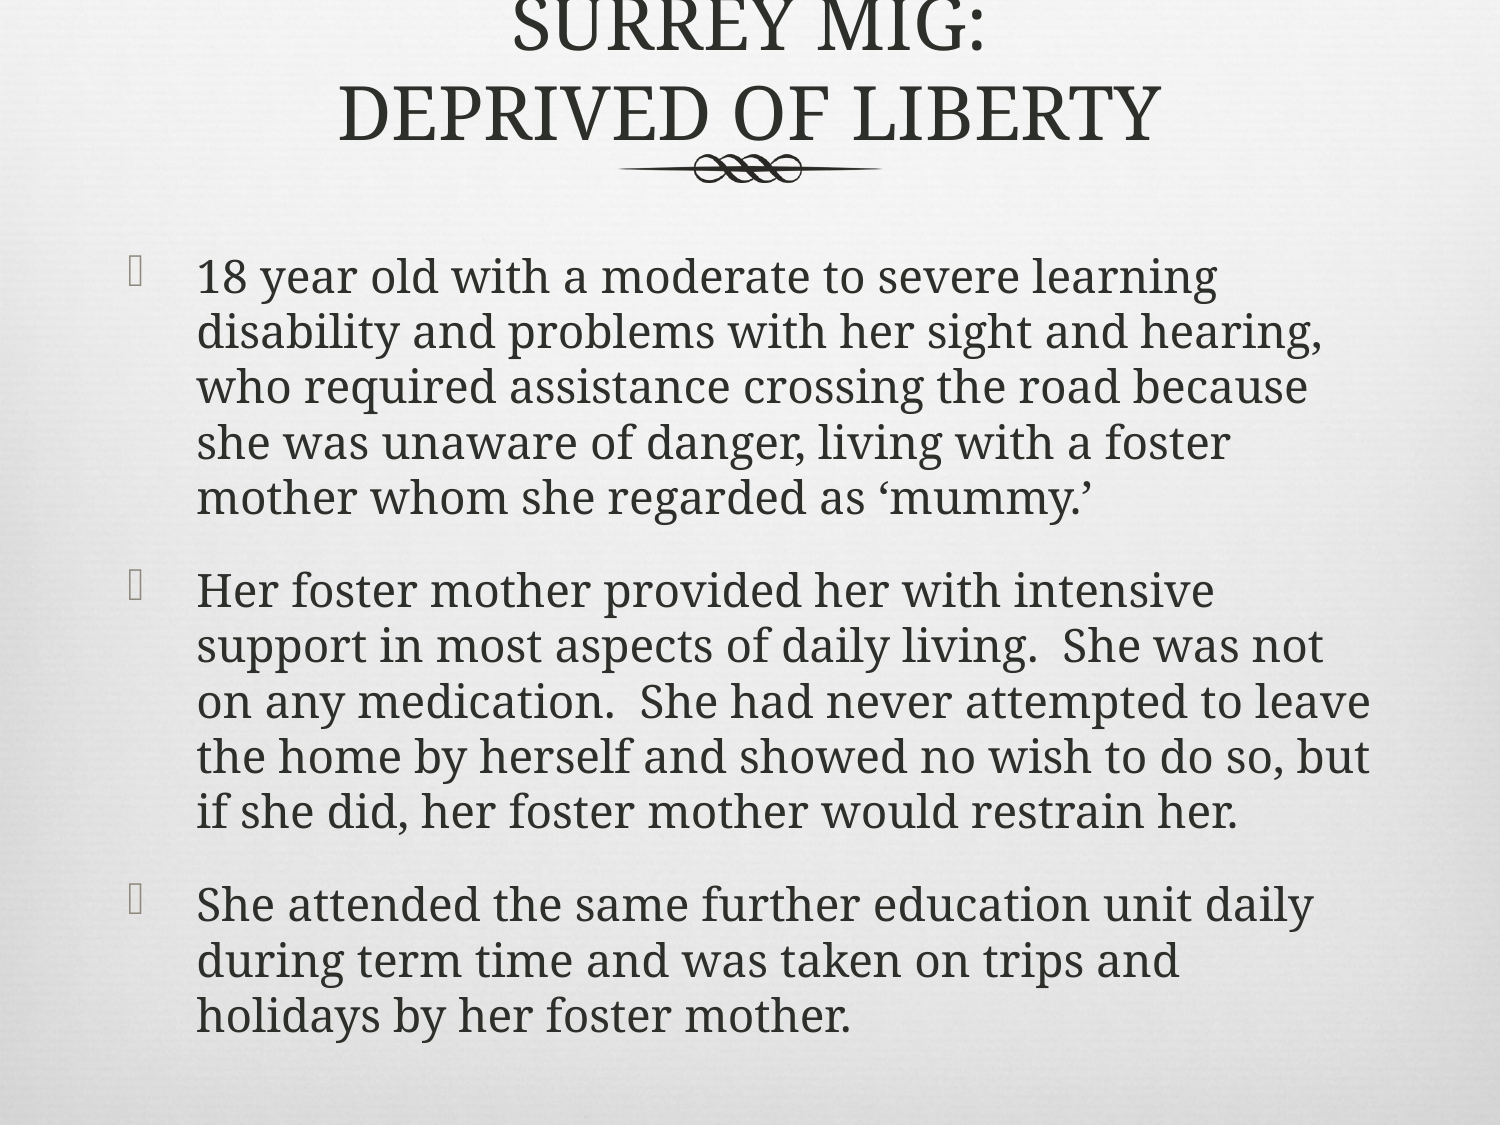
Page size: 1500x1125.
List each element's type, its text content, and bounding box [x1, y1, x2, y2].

picture [615, 154, 885, 183]
title Surrey MIG: Deprived of Liberty [112, 0, 1388, 154]
list 18 year old with a moderate to severe learning disability and problems with her sight and hearing, who required assistance crossing the road because she was unaware of danger, living with a foster mother whom she regarded as ‘mummy.’ Her foster mother provided her with intensive support in most aspects of daily living. She was not on any medication. She had never attempted to leave the home by herself and showed no wish to do so, but if she did, her foster mother would restrain her. She attended the same further education unit daily during term time and was taken on trips and holidays by her foster mother. [112, 240, 1388, 1106]
